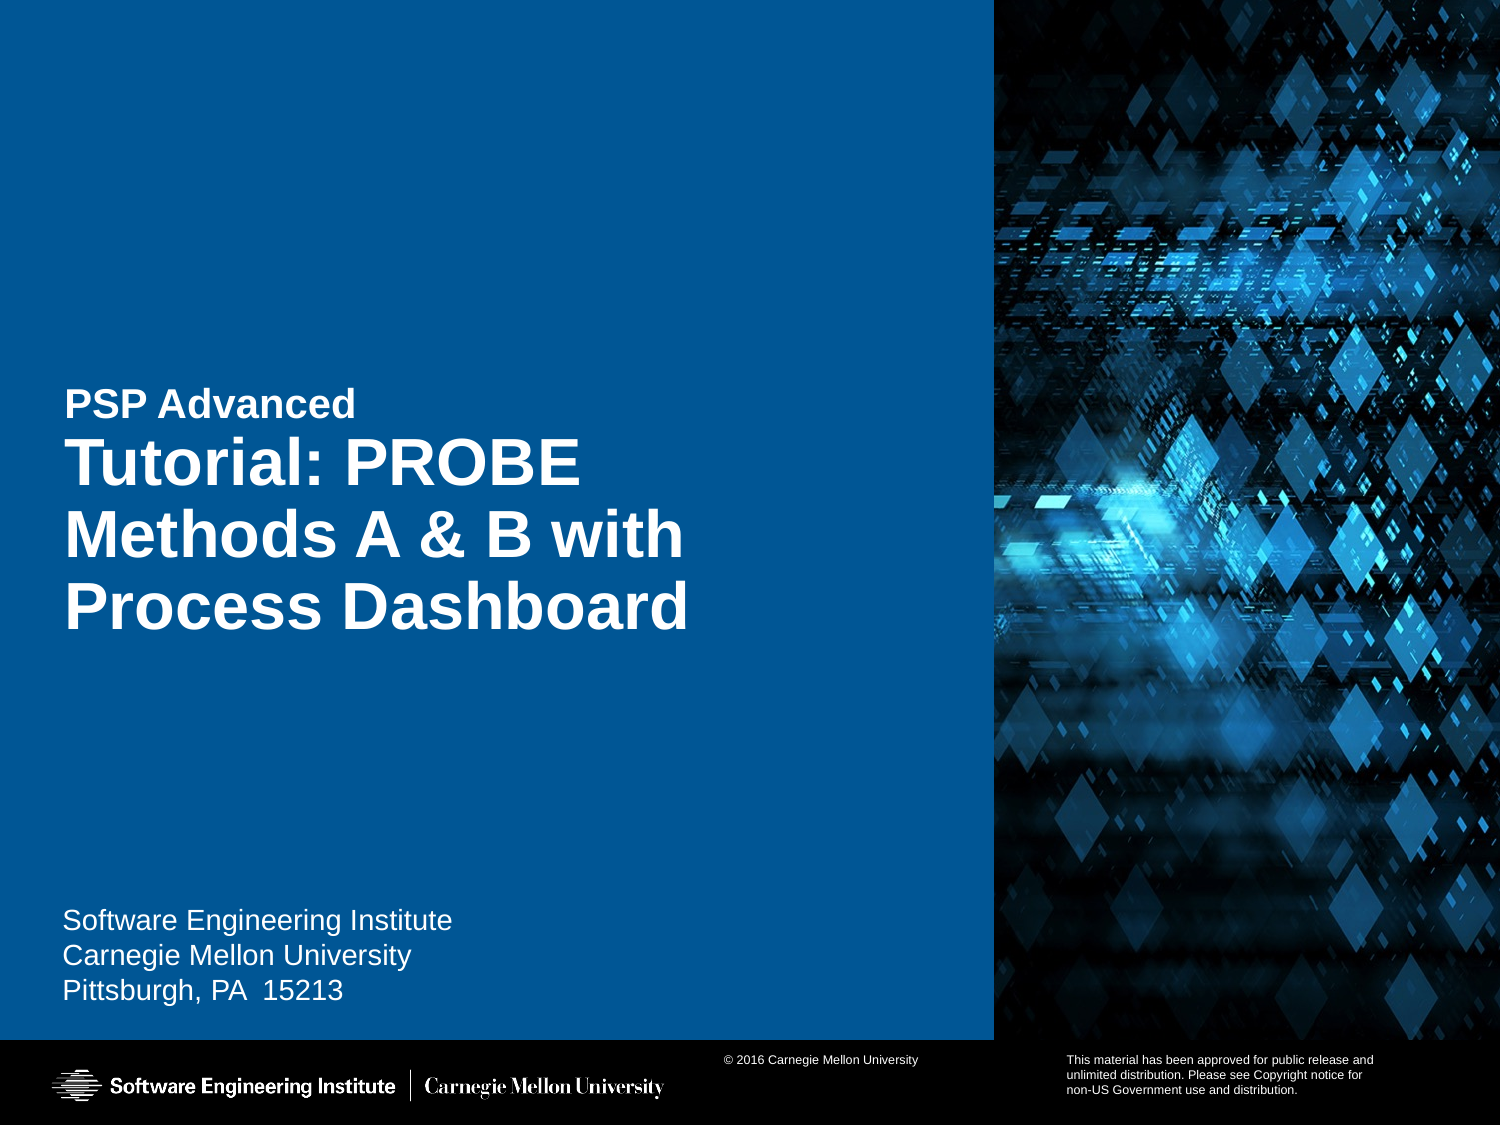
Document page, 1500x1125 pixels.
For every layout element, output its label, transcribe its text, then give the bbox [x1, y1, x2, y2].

title PSP Advanced Tutorial: PROBE Methods A & B with Process Dashboard [64, 43, 850, 644]
picture [43, 1062, 673, 1106]
picture [994, 0, 1500, 1040]
